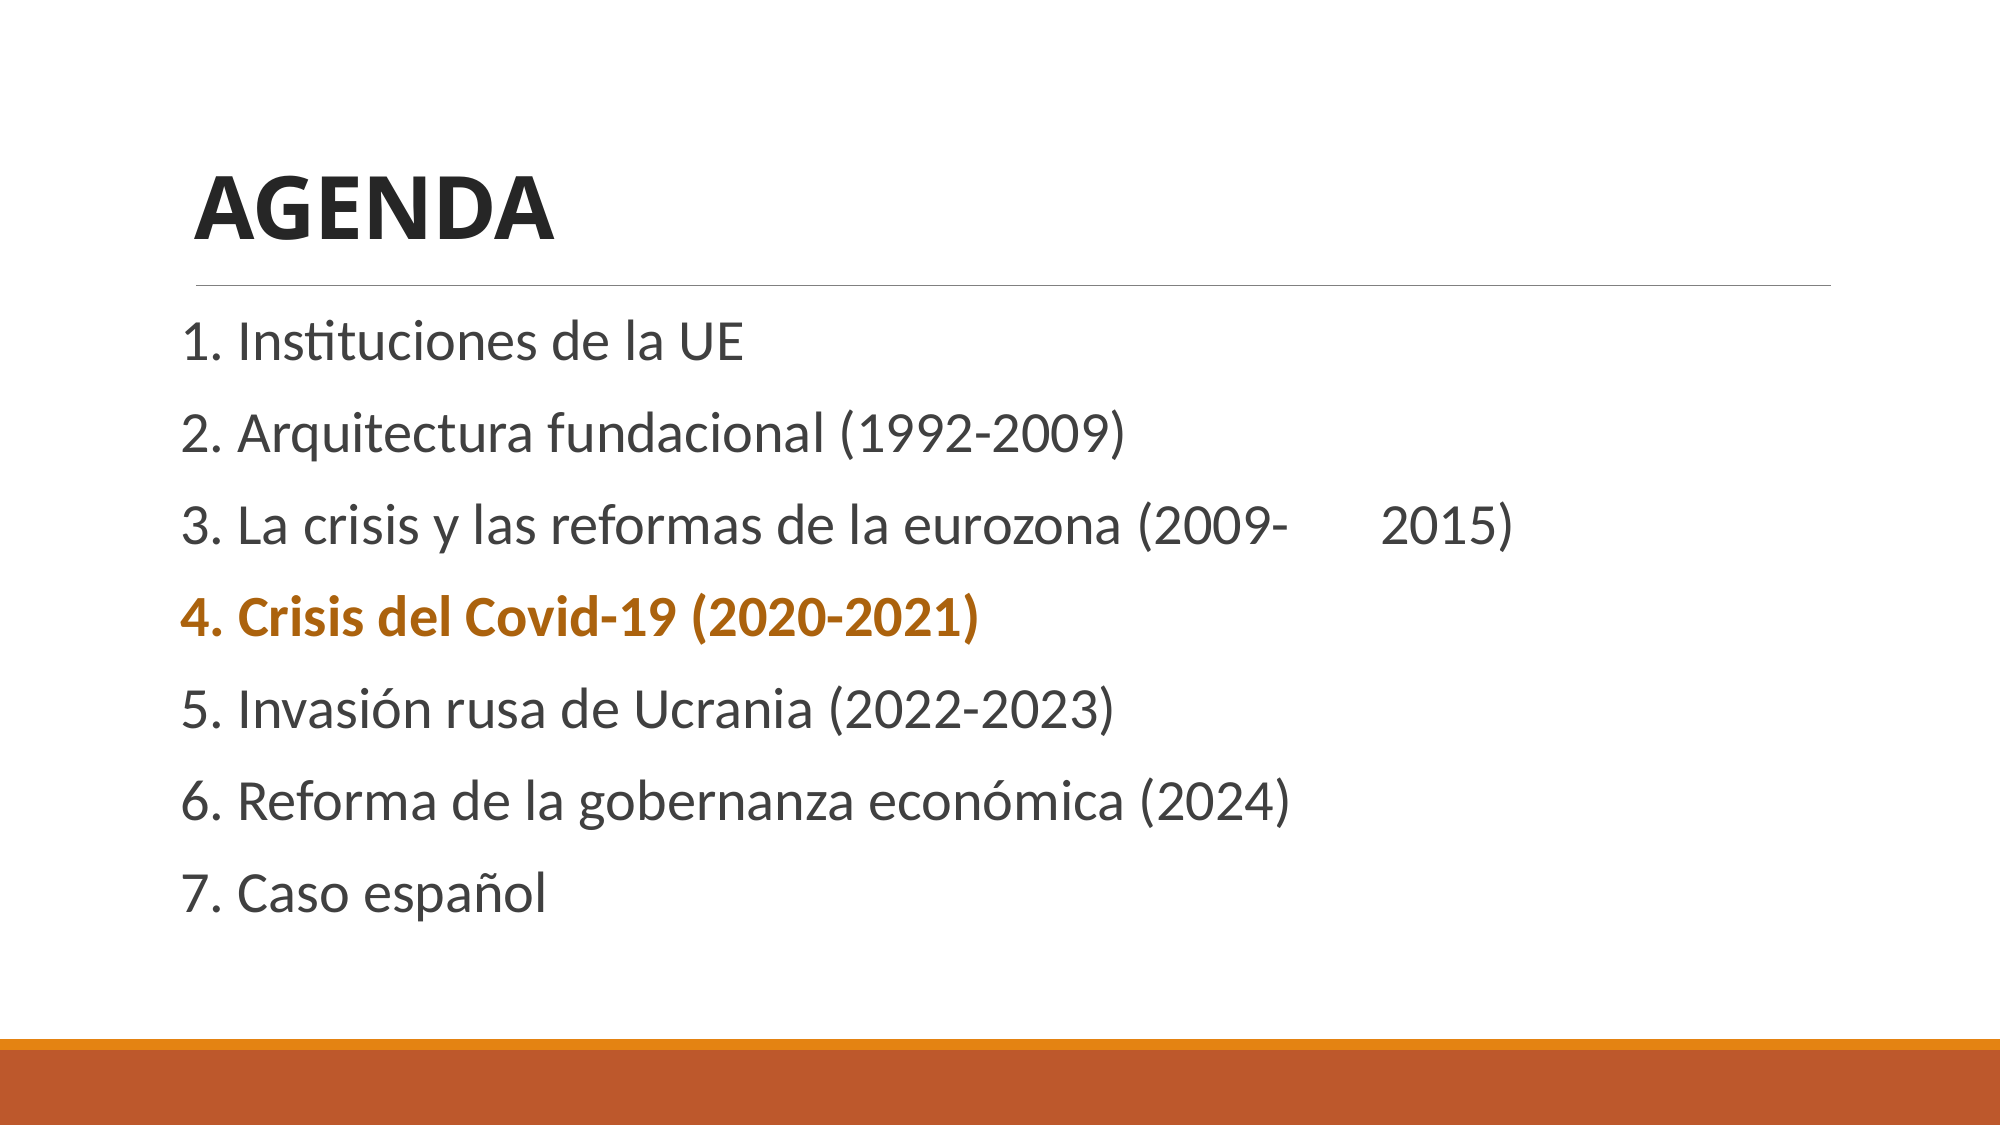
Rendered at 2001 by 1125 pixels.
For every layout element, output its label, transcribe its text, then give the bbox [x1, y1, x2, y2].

title AGENDA [179, 149, 1530, 265]
list 1. Instituciones de la UE 2. Arquitectura fundacional (1992-2009) 3. La crisis y las reformas de la eurozona (2009- 2015) 4. Crisis del Covid-19 (2020-2021) 5. Invasión rusa de Ucrania (2022-2023) 6. Reforma de la gobernanza económica (2024) 7. Caso español [180, 302, 1830, 963]
